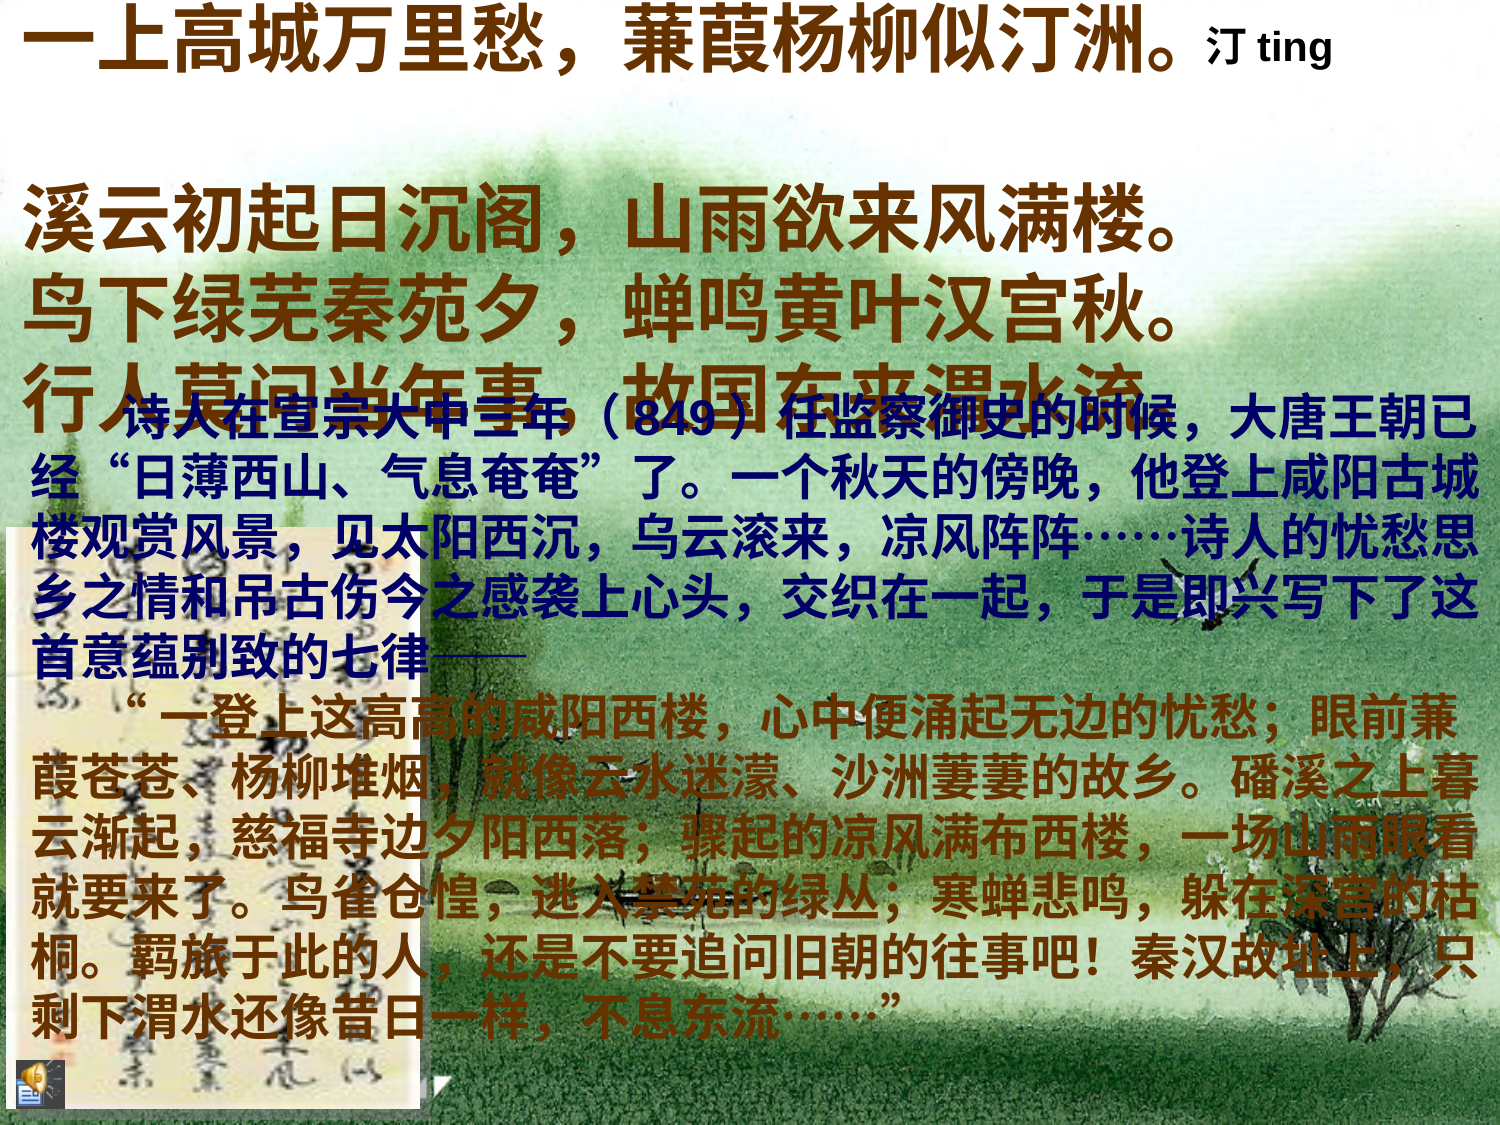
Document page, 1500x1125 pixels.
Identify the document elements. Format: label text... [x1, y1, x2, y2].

text_box 诗人在宣宗大中三年（849）任监察御史的时候，大唐王朝已经“日薄西山、气息奄奄”了。一个秋天的傍晚，他登上咸阳古城楼观赏风景，见太阳西沉，乌云滚来，凉风阵阵……诗人的忧愁思乡之情和吊古伤今之感袭上心头，交织在一起，于是即兴写下了这首意蕴别致的七律—— “一登上这高高的咸阳西楼，心中便涌起无边的忧愁；眼前蒹葭苍苍、杨柳堆烟，就像云水迷濛、沙洲萋萋的故乡。磻溪之上暮云渐起，慈福寺边夕阳西落；骤起的凉风满布西楼，一场山雨眼看就要来了。鸟雀仓惶，逃入禁苑的绿丛；寒蝉悲鸣，躲在深宫的枯桐。羁旅于此的人，还是不要追问旧朝的往事吧！秦汉故址上，只剩下渭水还像昔日一样，不息东流……” [15, 377, 1500, 1053]
picture [0, 0, 1500, 1125]
text_box 汀ting [1190, 12, 1500, 77]
text_box 一上高城万里愁，蒹葭杨柳似汀洲。 溪云初起日沉阁，山雨欲来风满楼。 鸟下绿芜秦苑夕，蝉鸣黄叶汉宫秋。 行人莫问当年事，故国东来渭水流。 [6, 0, 1176, 449]
picture [1176, 0, 1500, 377]
